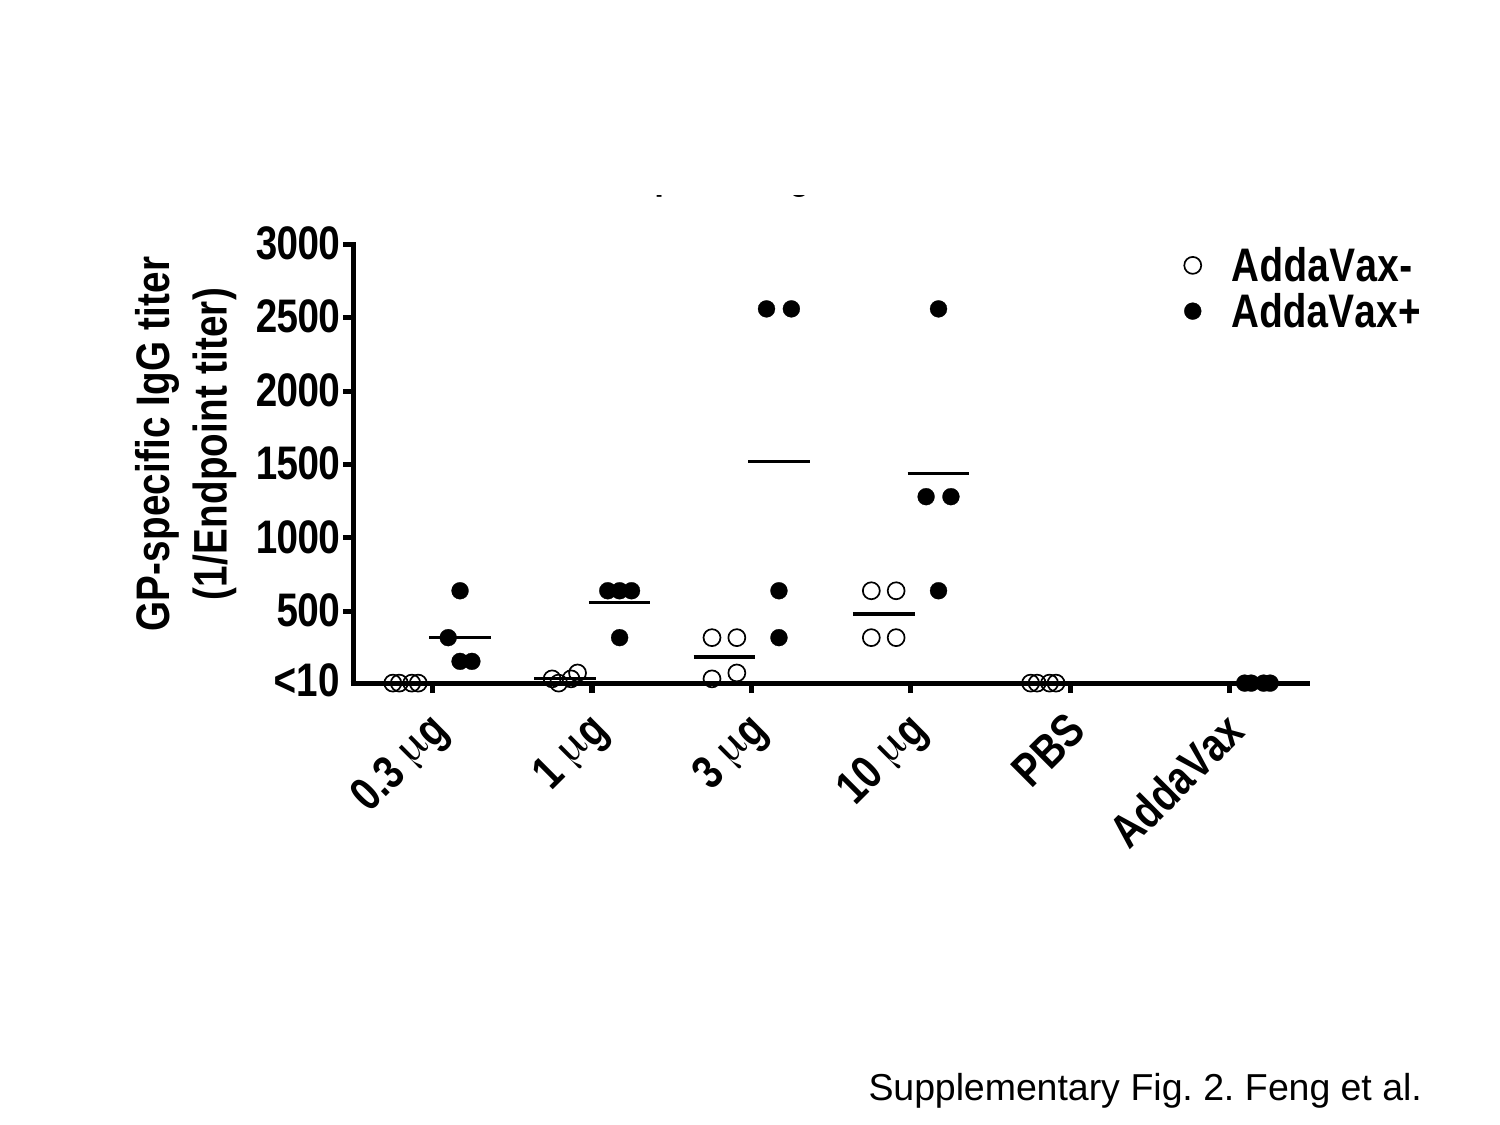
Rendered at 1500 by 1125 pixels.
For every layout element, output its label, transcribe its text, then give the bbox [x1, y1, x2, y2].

picture [100, 195, 1446, 882]
text_box Supplementary Fig. 2. Feng et al. [853, 1055, 1499, 1125]
